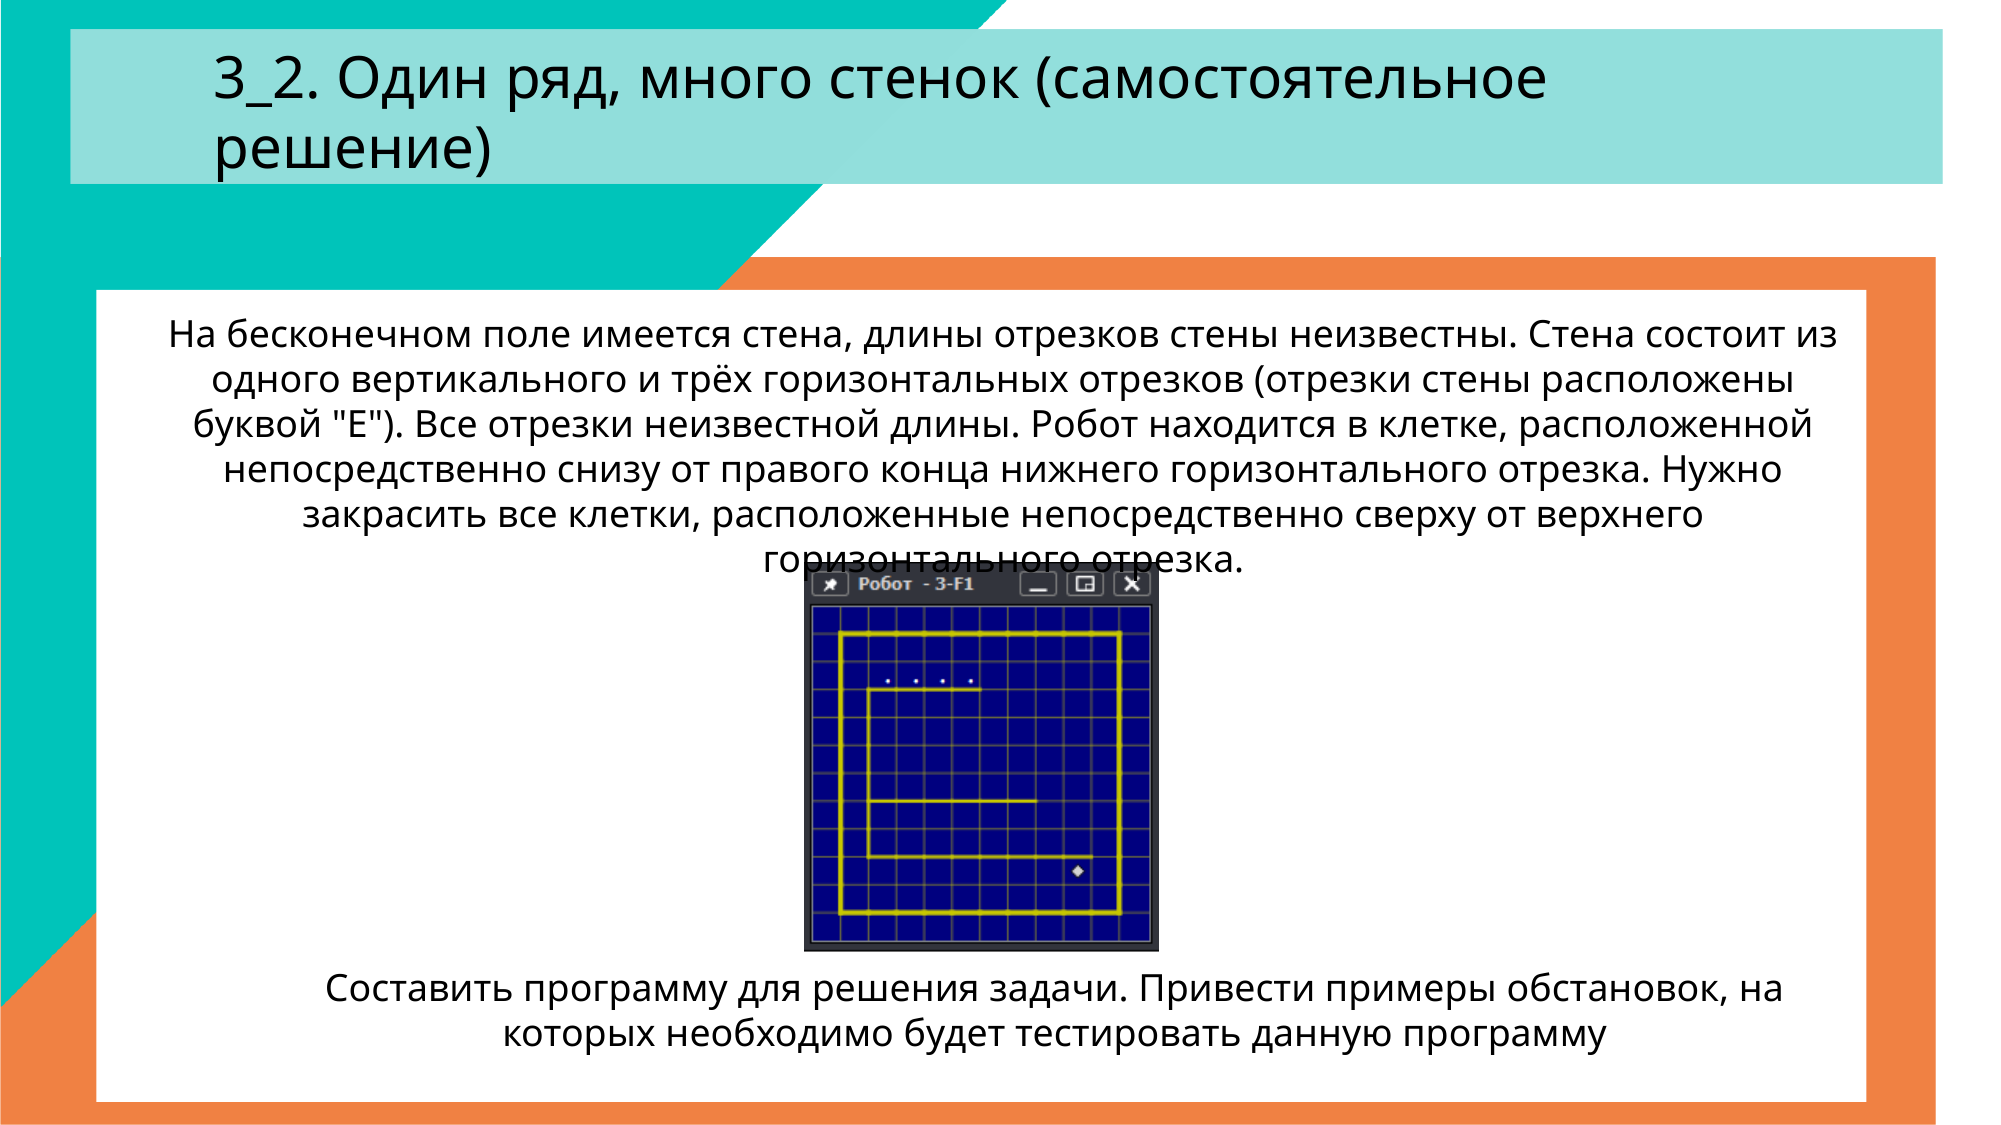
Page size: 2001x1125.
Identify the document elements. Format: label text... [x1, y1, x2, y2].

text_box 3_2. Один ряд, много стенок (самостоятельное решение) [1007, 184, 1801, 188]
picture [0, 0, 1943, 1125]
